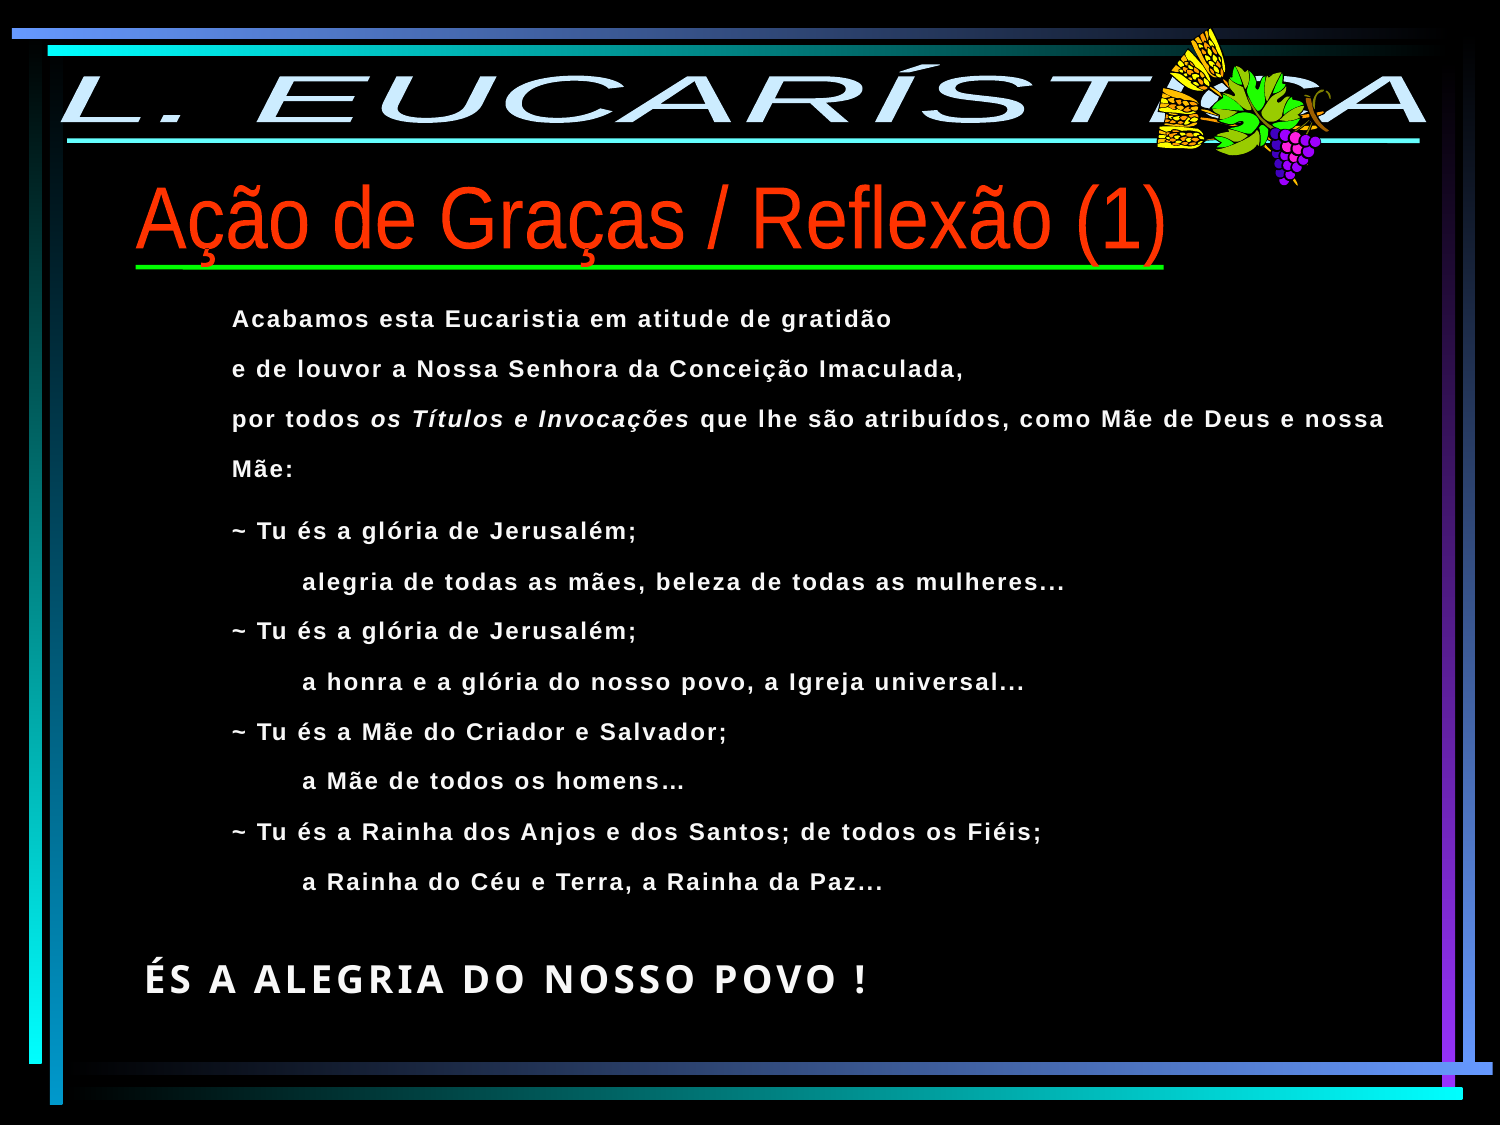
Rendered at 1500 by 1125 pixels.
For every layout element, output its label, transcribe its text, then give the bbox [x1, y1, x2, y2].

text_box Acabamos esta Eucaristia em atitude de gratidão e de louvor a Nossa Senhora da Conceição Imaculada, por todos os Títulos e Invocações que lhe são atribuídos, como Mãe de Deus e nossa Mãe: ~ Tu és a glória de Jerusalém; alegria de todas as mães, beleza de todas as mulheres... ~ Tu és a glória de Jerusalém; a honra e a glória do nosso povo, a Igreja universal... ~ Tu és a Mãe do Criador e Salvador; a Mãe de todos os homens… ~ Tu és a Rainha dos Anjos e dos Santos; de todos os Fiéis; a Rainha do Céu e Terra, a Rainha da Paz... [67, 290, 1471, 919]
picture [1174, 22, 1334, 193]
text_box ÉS A ALEGRIA DO NOSSO POVO ! [129, 939, 1400, 1034]
